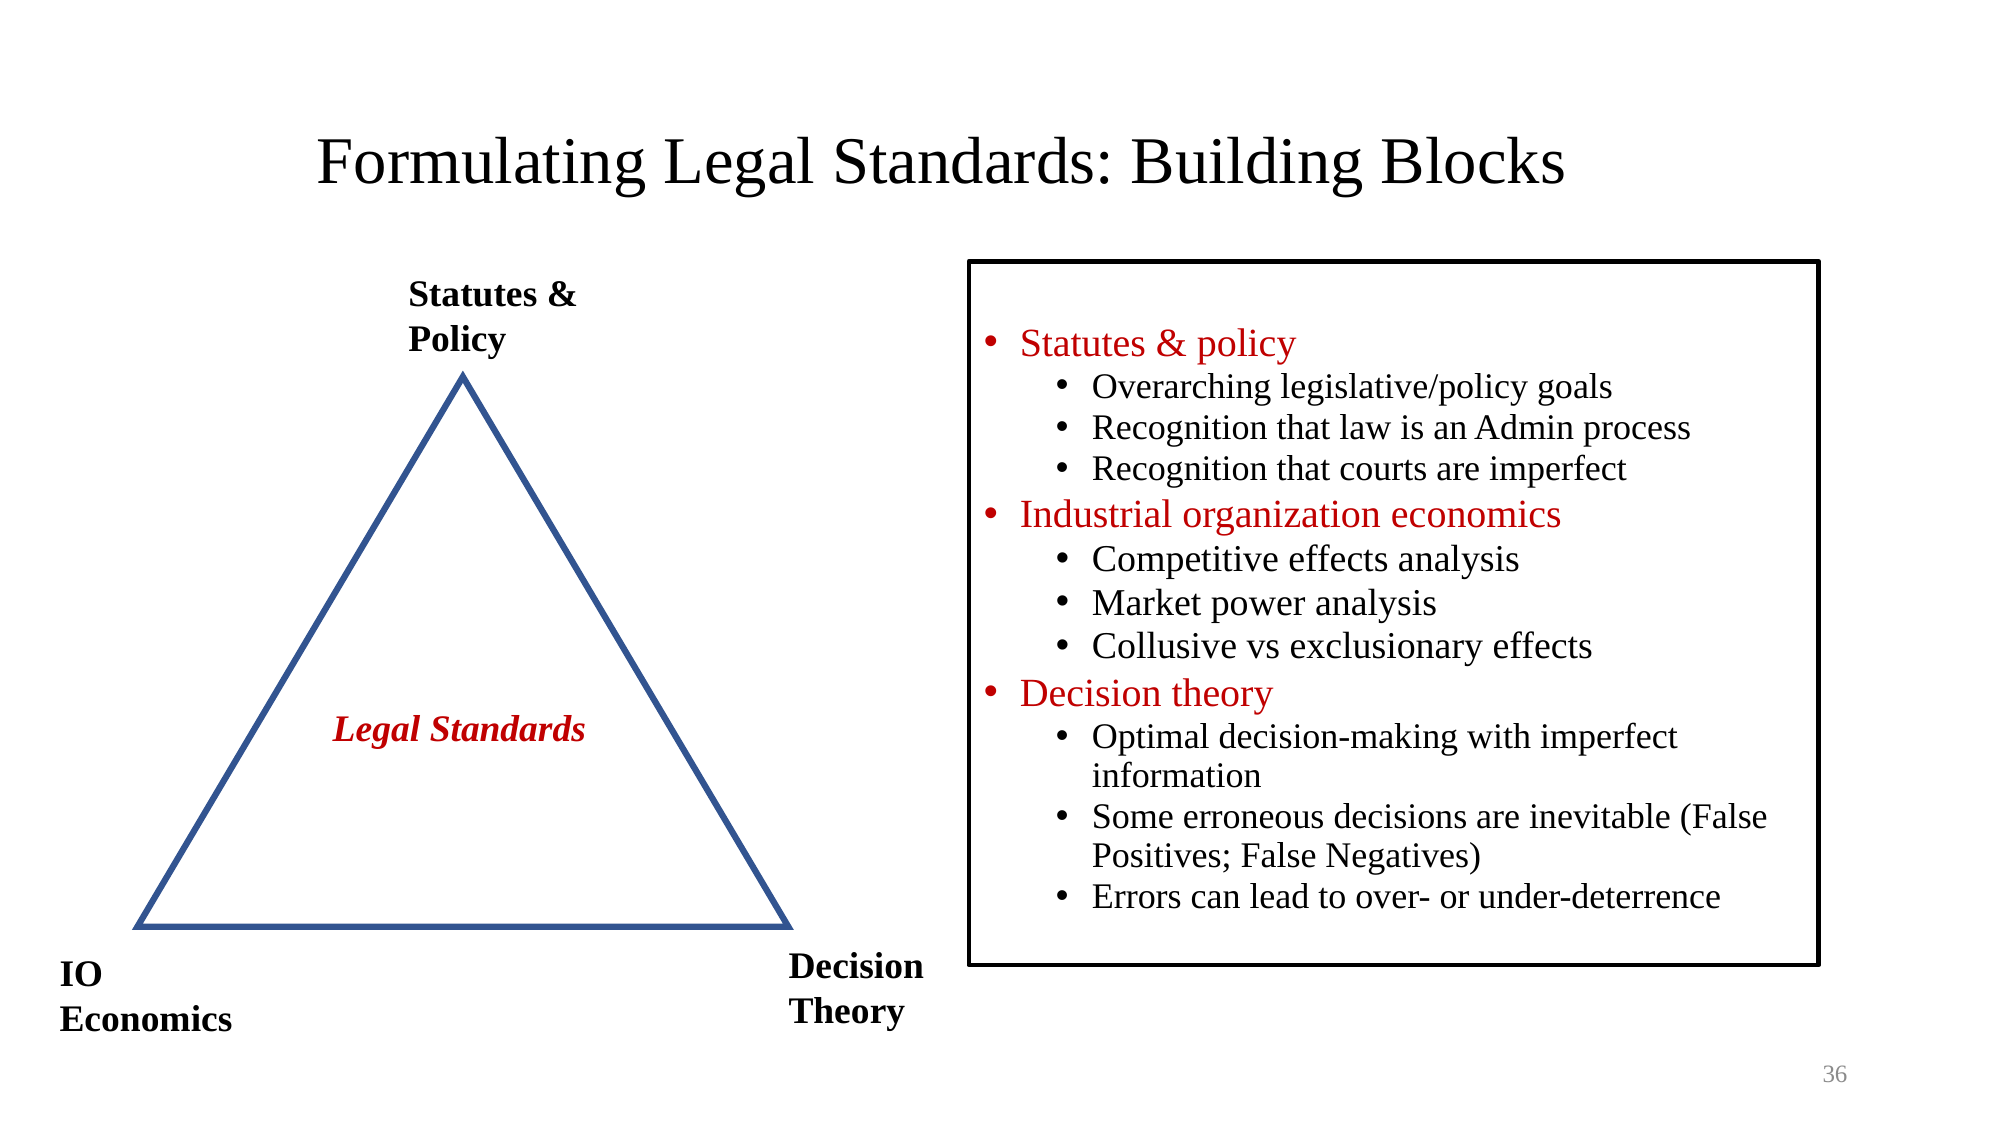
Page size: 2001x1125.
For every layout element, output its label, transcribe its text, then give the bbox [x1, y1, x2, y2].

text_box Legal Standards [317, 696, 608, 757]
text_box Decision Theory [773, 933, 1059, 1038]
text_box [135, 374, 791, 928]
title Formulating Legal Standards: Building Blocks [80, 52, 1806, 271]
text_box IO Economics [44, 942, 288, 1047]
list [456, 76, 1649, 208]
text_box Statutes & Policy [393, 261, 693, 366]
slide_number 36 [1412, 1042, 1863, 1103]
text_box Statutes & policy Overarching legislative/policy goals Recognition that law is an Admin process Recognition that courts are imperfect Industrial organization economics Competitive effects analysis Market power analysis Collusive vs exclusionary effects Decision theory Optimal decision-making with imperfect information Some erroneous decisions are inevitable (False Positives; False Negatives) Errors can lead to over- or under-deterrence [968, 261, 1819, 965]
